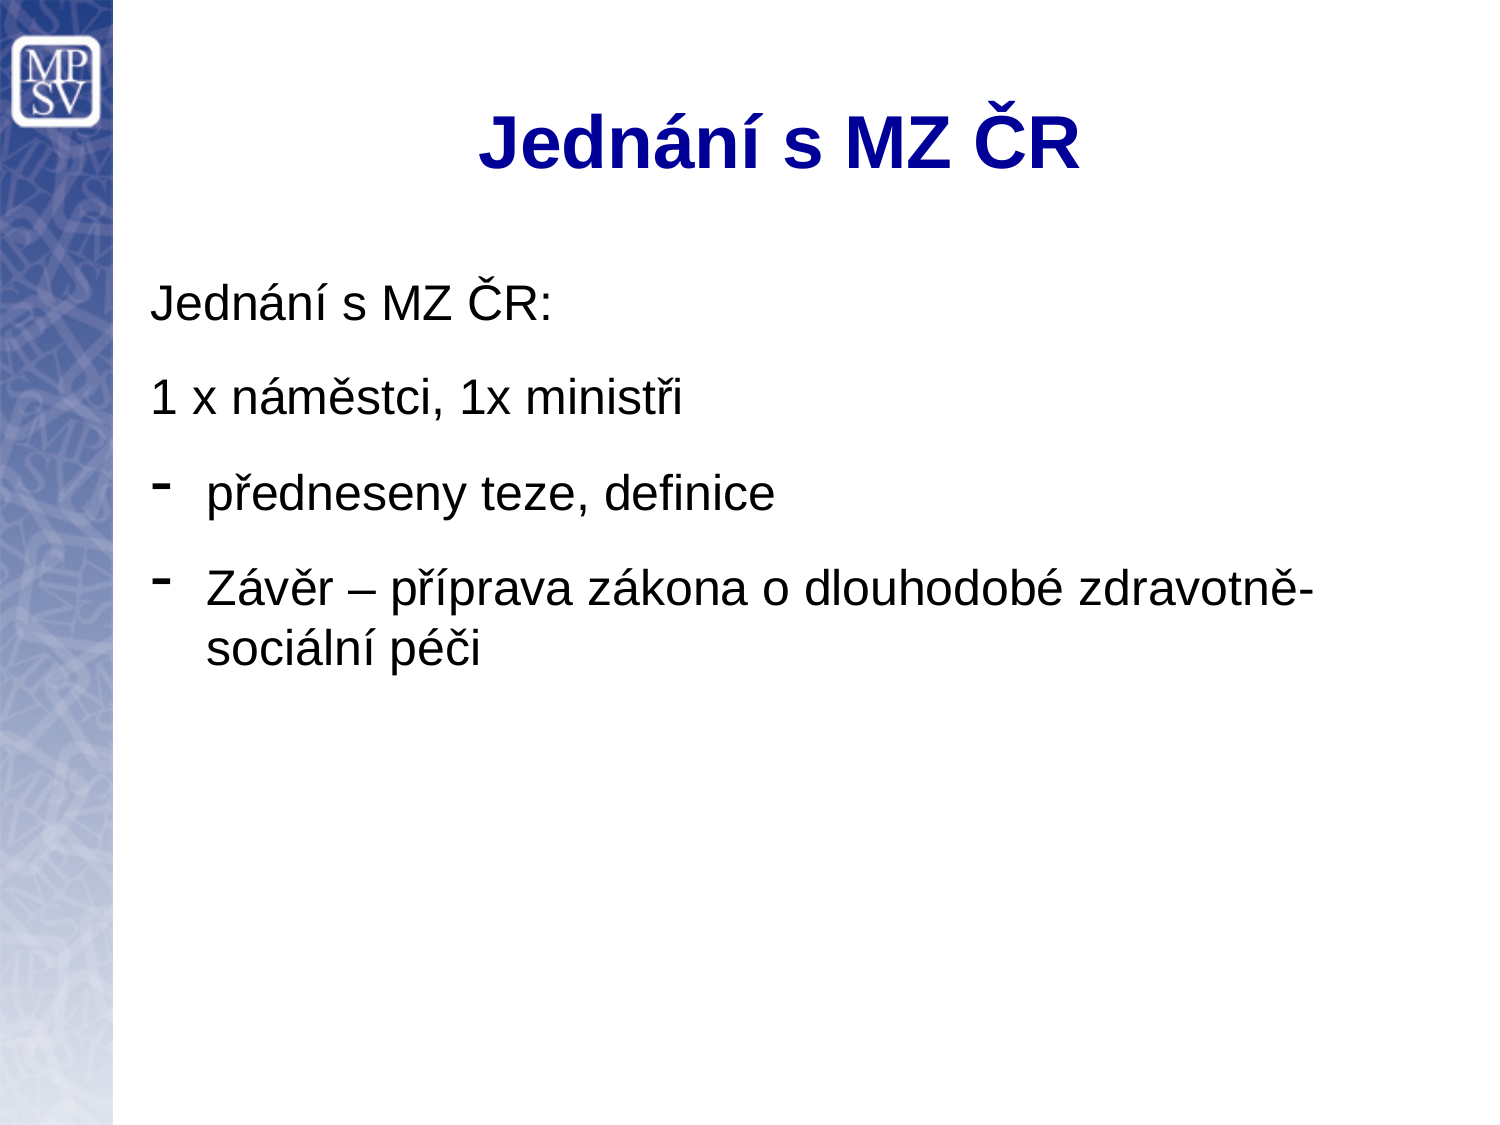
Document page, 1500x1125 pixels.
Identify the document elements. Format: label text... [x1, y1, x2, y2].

list Jednání s MZ ČR: 1 x náměstci, 1x ministři předneseny teze, definice Závěr – příprava zákona o dlouhodobé zdravotně-sociální péči [135, 262, 1425, 1005]
title Jednání s MZ ČR [135, 45, 1425, 233]
picture [0, 0, 113, 1125]
